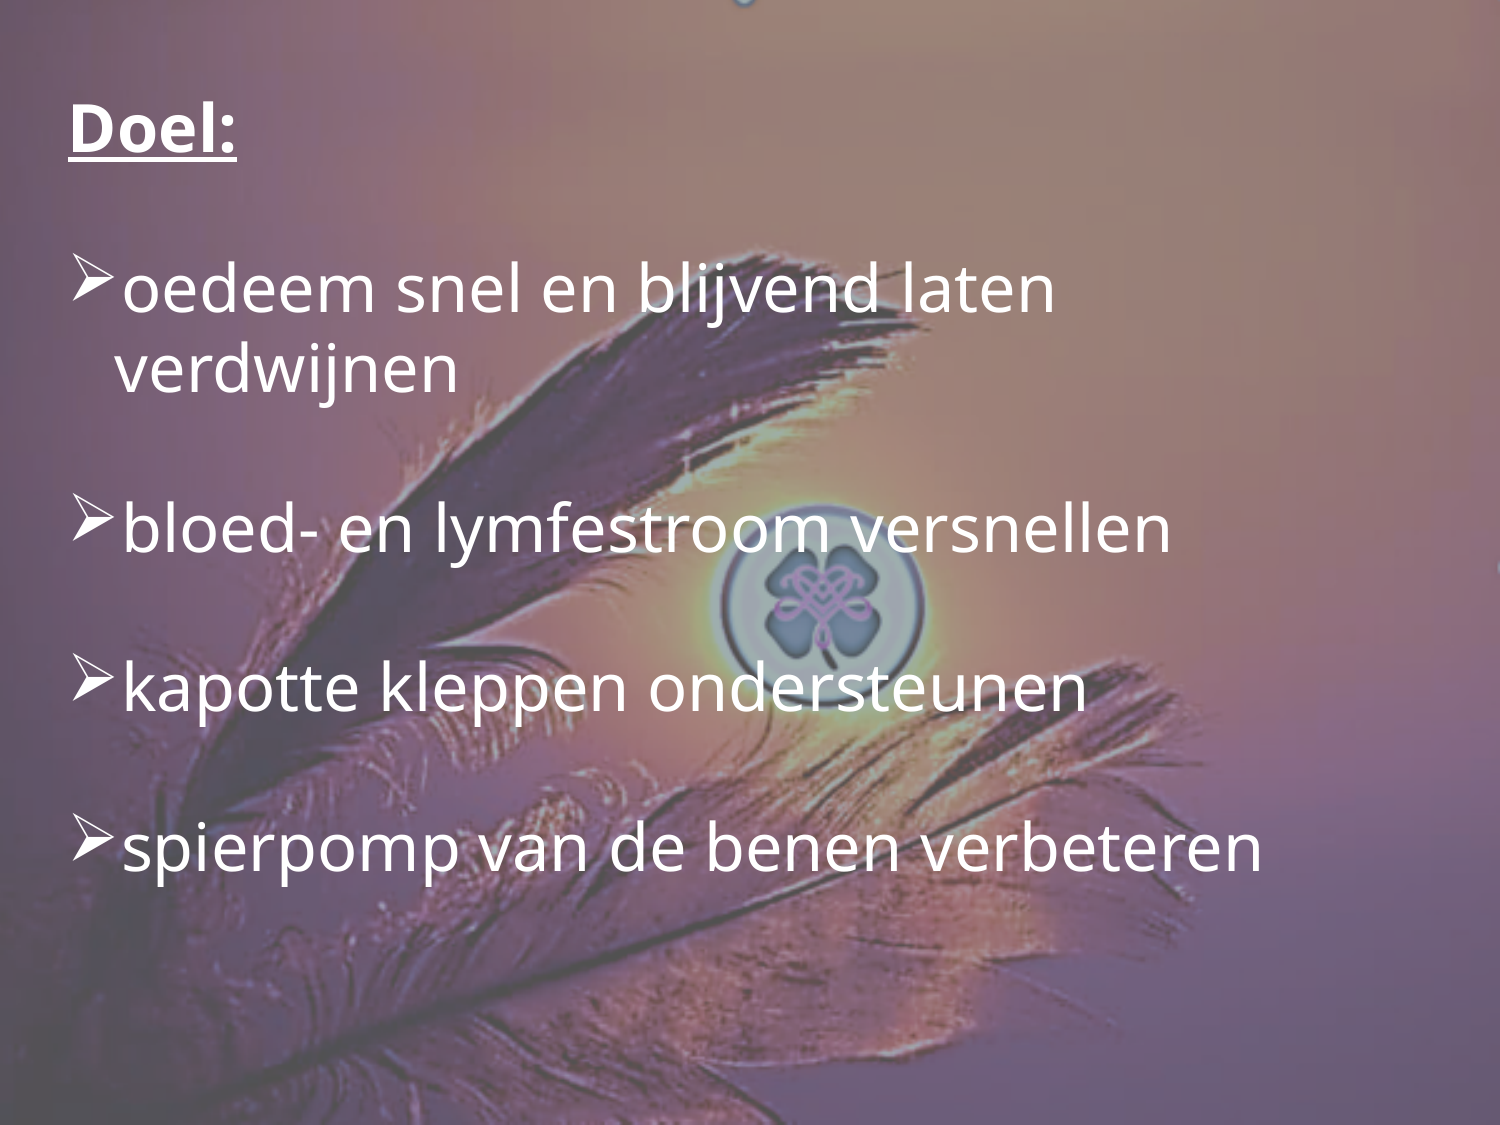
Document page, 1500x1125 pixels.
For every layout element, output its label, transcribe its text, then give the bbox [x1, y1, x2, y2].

picture [0, 0, 1500, 1125]
text_box Doel: oedeem snel en blijvend laten verdwijnen bloed- en lymfestroom versnellen kapotte kleppen ondersteunen spierpomp van de benen verbeteren [53, 78, 1447, 893]
